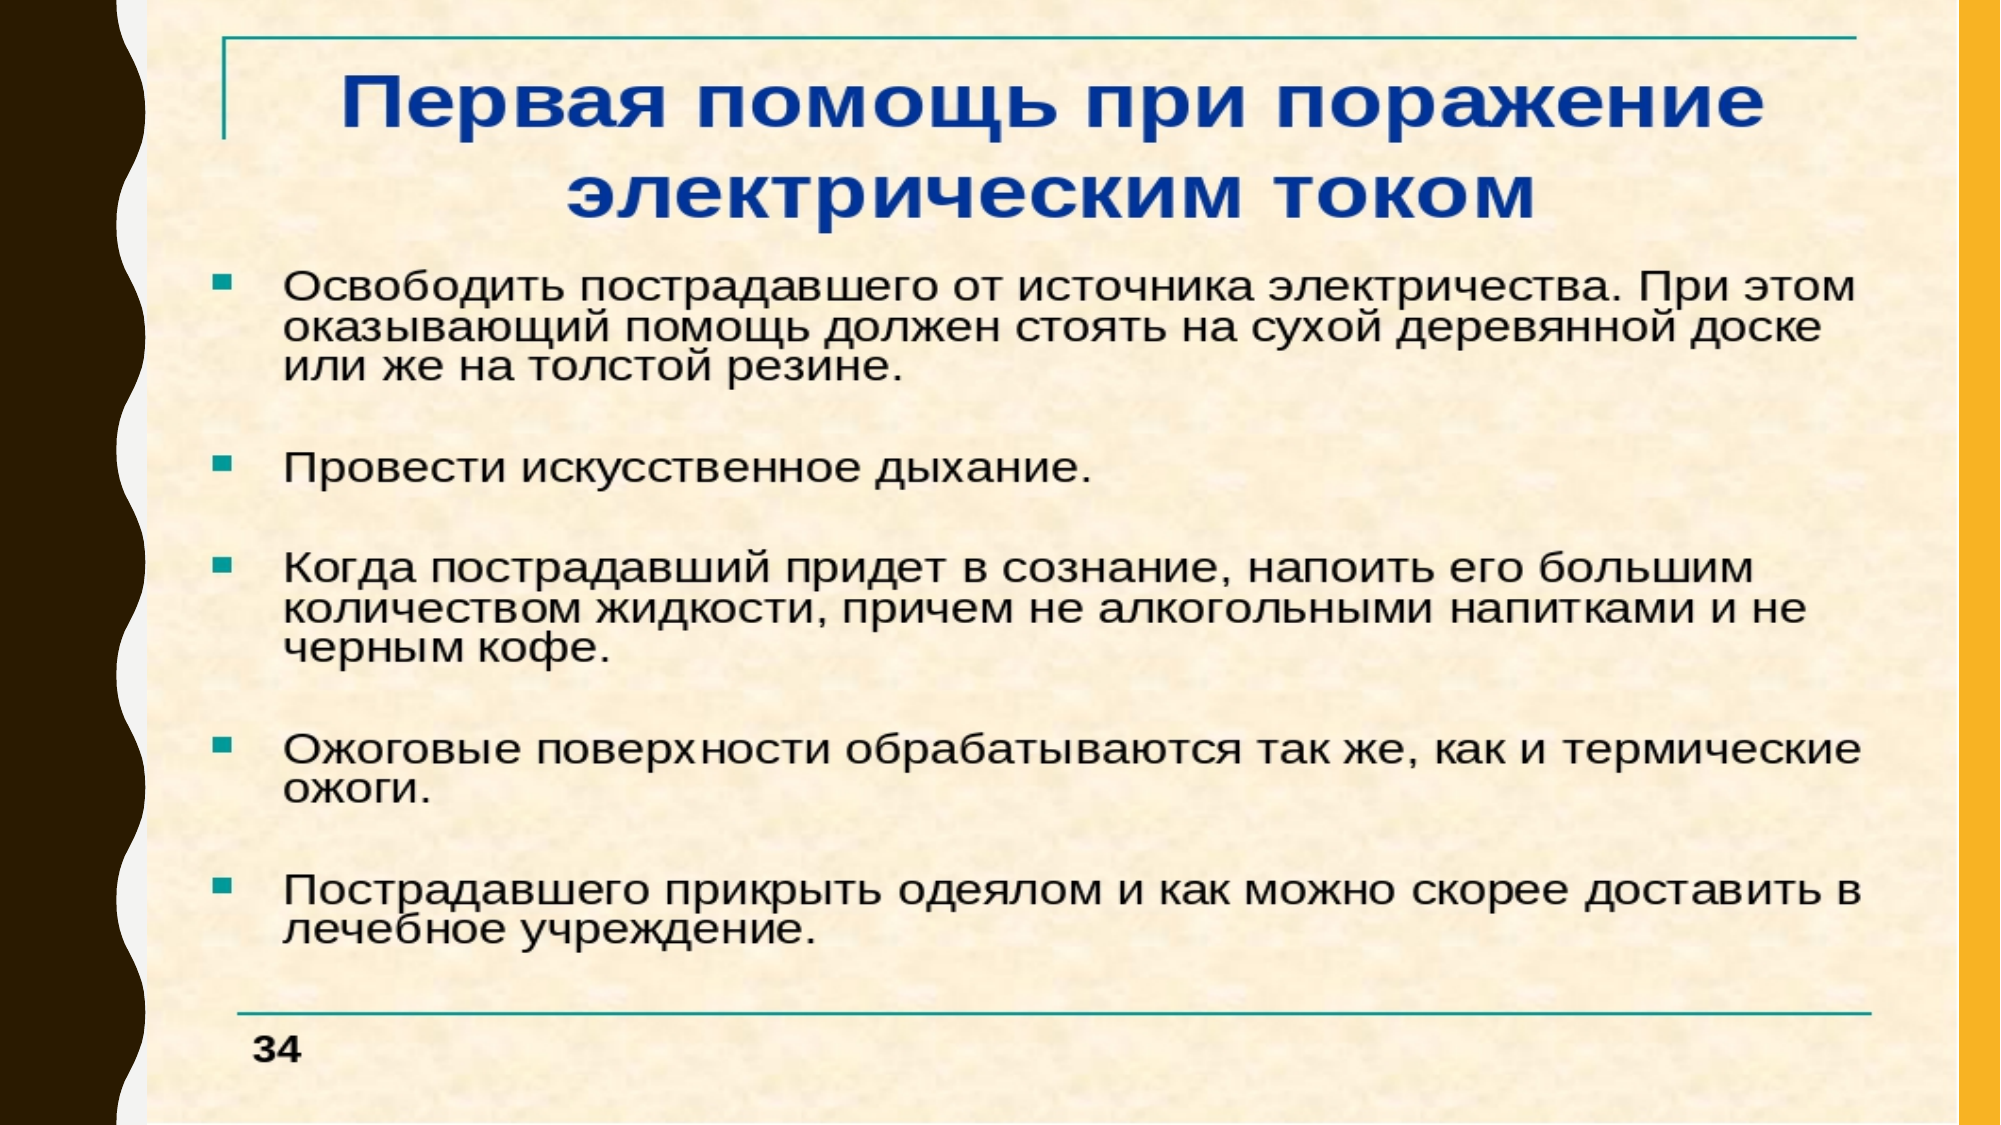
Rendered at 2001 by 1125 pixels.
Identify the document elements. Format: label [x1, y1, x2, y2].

list [147, 0, 1959, 1125]
